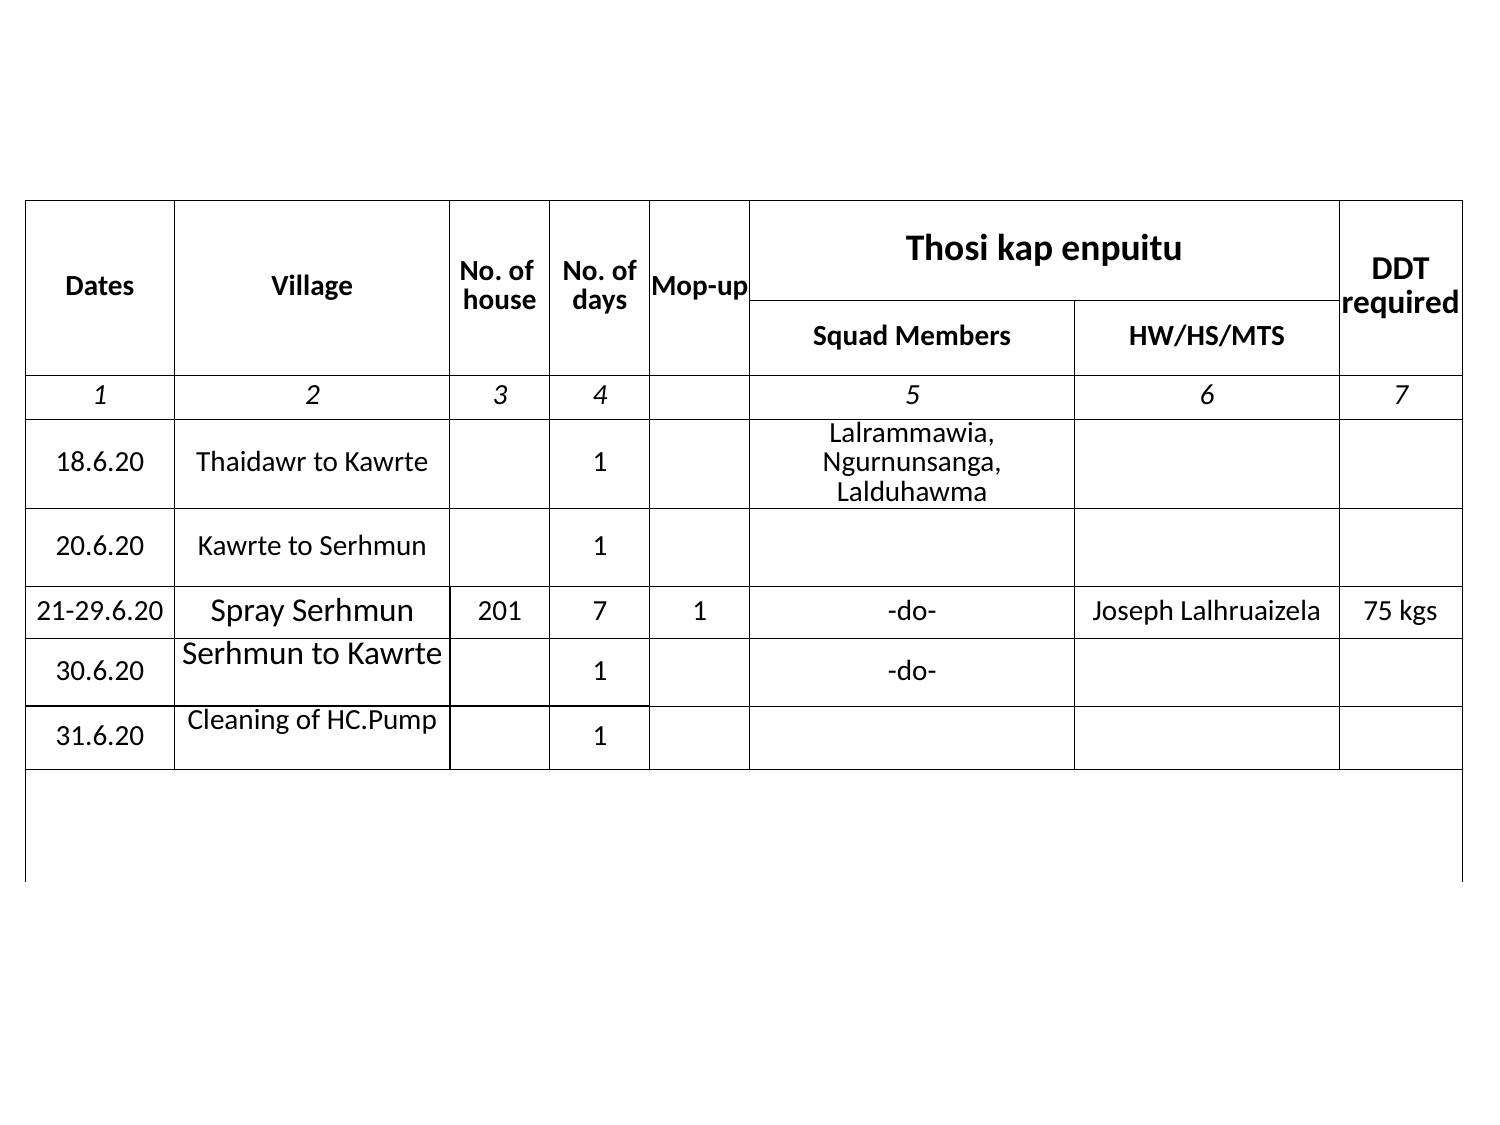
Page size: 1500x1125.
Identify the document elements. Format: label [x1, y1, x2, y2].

table_cell [26, 376, 174, 419]
table_cell [451, 587, 549, 638]
table_cell [750, 420, 1074, 508]
table_cell [550, 639, 649, 705]
table_cell [26, 707, 174, 769]
table_cell [451, 707, 549, 769]
table_cell [1340, 376, 1462, 419]
table_header [450, 201, 549, 375]
table_cell [750, 509, 1074, 586]
table_cell [550, 509, 649, 586]
table_cell [650, 587, 749, 638]
table_cell [1075, 639, 1339, 706]
table_cell [1340, 707, 1462, 769]
table_cell [750, 376, 1074, 419]
table_cell [750, 301, 1074, 375]
table_cell [750, 639, 1074, 706]
table_cell [1075, 301, 1339, 375]
table_cell [650, 509, 749, 586]
table_cell [175, 420, 449, 508]
table_cell [1075, 587, 1339, 638]
table_cell [550, 420, 649, 508]
table_header [750, 201, 1339, 300]
table_header [650, 201, 749, 375]
table_cell [1075, 707, 1339, 769]
table_cell [550, 376, 649, 419]
table_cell [450, 509, 549, 586]
table_cell [650, 376, 749, 419]
table_cell [26, 639, 174, 705]
table_cell [450, 420, 549, 508]
table_cell [1075, 420, 1339, 508]
table_cell [26, 587, 174, 638]
table_cell [175, 509, 449, 586]
table_cell [1340, 587, 1462, 638]
table_cell [26, 420, 174, 508]
table_cell [1340, 509, 1462, 586]
table_cell [750, 707, 1074, 769]
table_header [1340, 201, 1462, 375]
table_cell [1340, 639, 1462, 706]
table_header [26, 201, 174, 375]
table_cell [175, 376, 449, 419]
table_cell [650, 707, 749, 769]
table_header [175, 201, 449, 375]
table_cell [26, 509, 174, 586]
table_cell [650, 420, 749, 508]
table_cell [451, 639, 549, 705]
table_cell [450, 376, 549, 419]
table_cell [1075, 509, 1339, 586]
table_cell [750, 587, 1074, 638]
table_cell [26, 770, 1462, 882]
table_cell [175, 587, 449, 638]
table_cell [550, 587, 649, 638]
table_cell [650, 639, 749, 706]
table_cell [1075, 376, 1339, 419]
table_cell [550, 707, 649, 769]
table_cell [175, 707, 449, 769]
table_cell [1340, 420, 1462, 508]
table_header [550, 201, 649, 375]
table_cell [175, 639, 449, 705]
